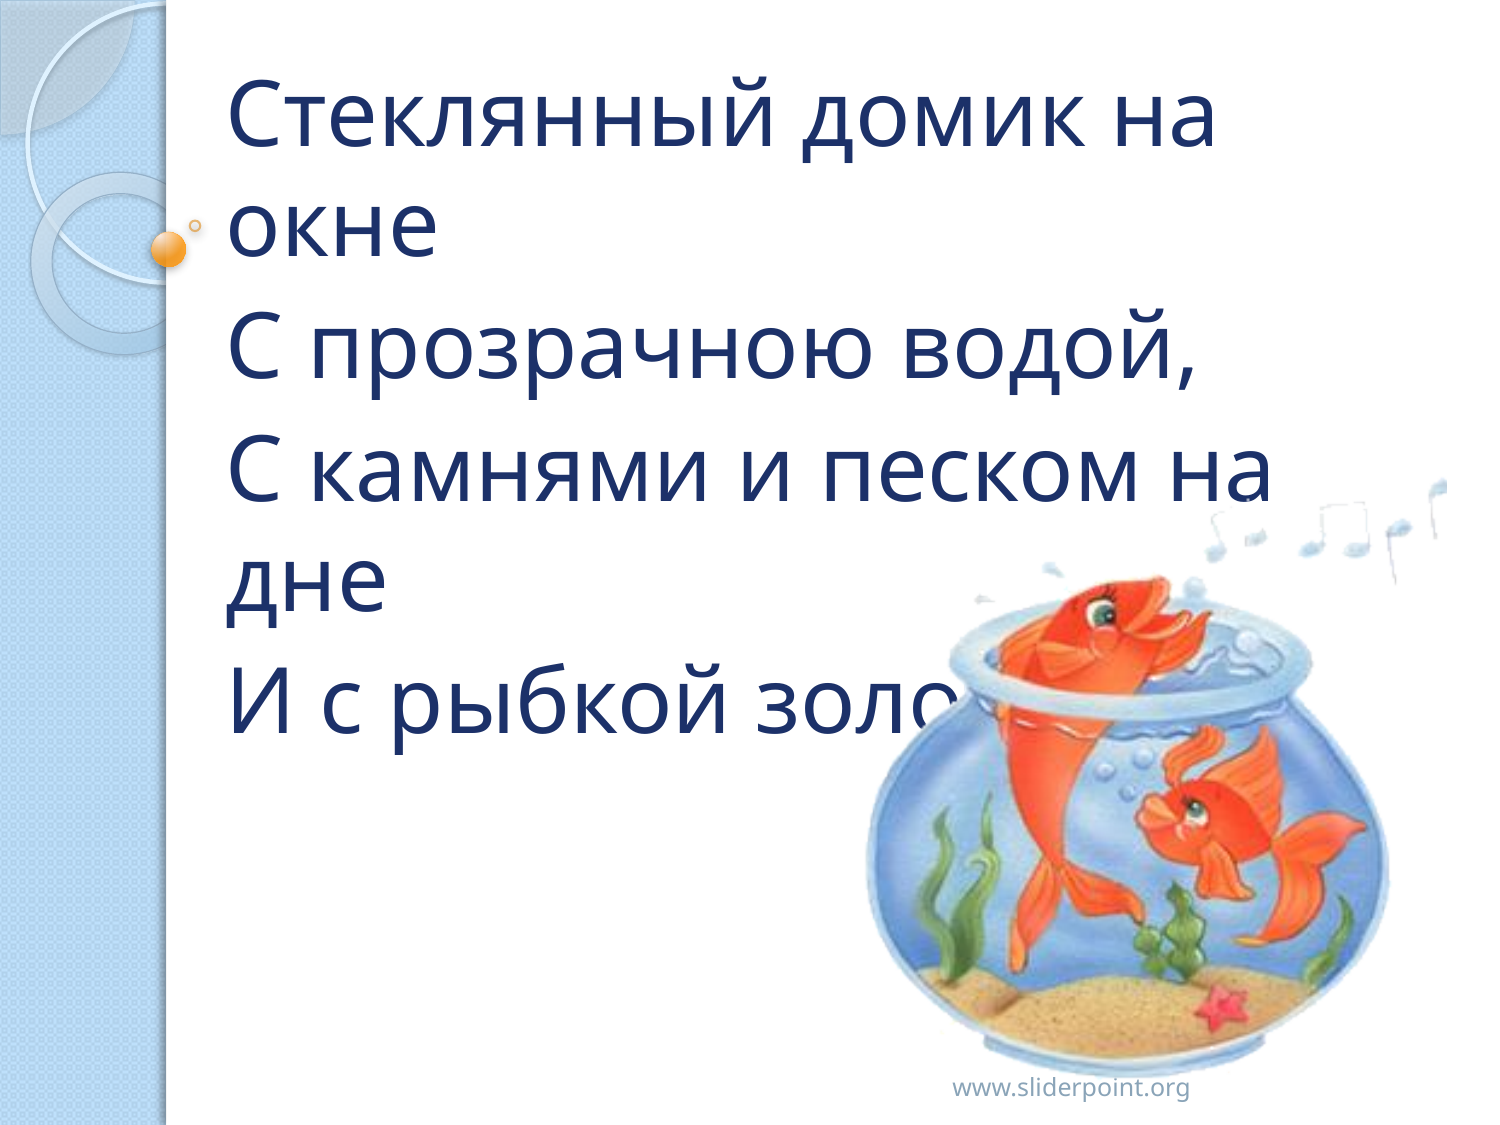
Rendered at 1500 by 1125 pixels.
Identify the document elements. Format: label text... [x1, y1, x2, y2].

subtitle Стеклянный домик на окне С прозрачною водой, С камнями и песком на дне И с рыбкой золотой. [206, 54, 1422, 657]
picture [832, 455, 1448, 1104]
